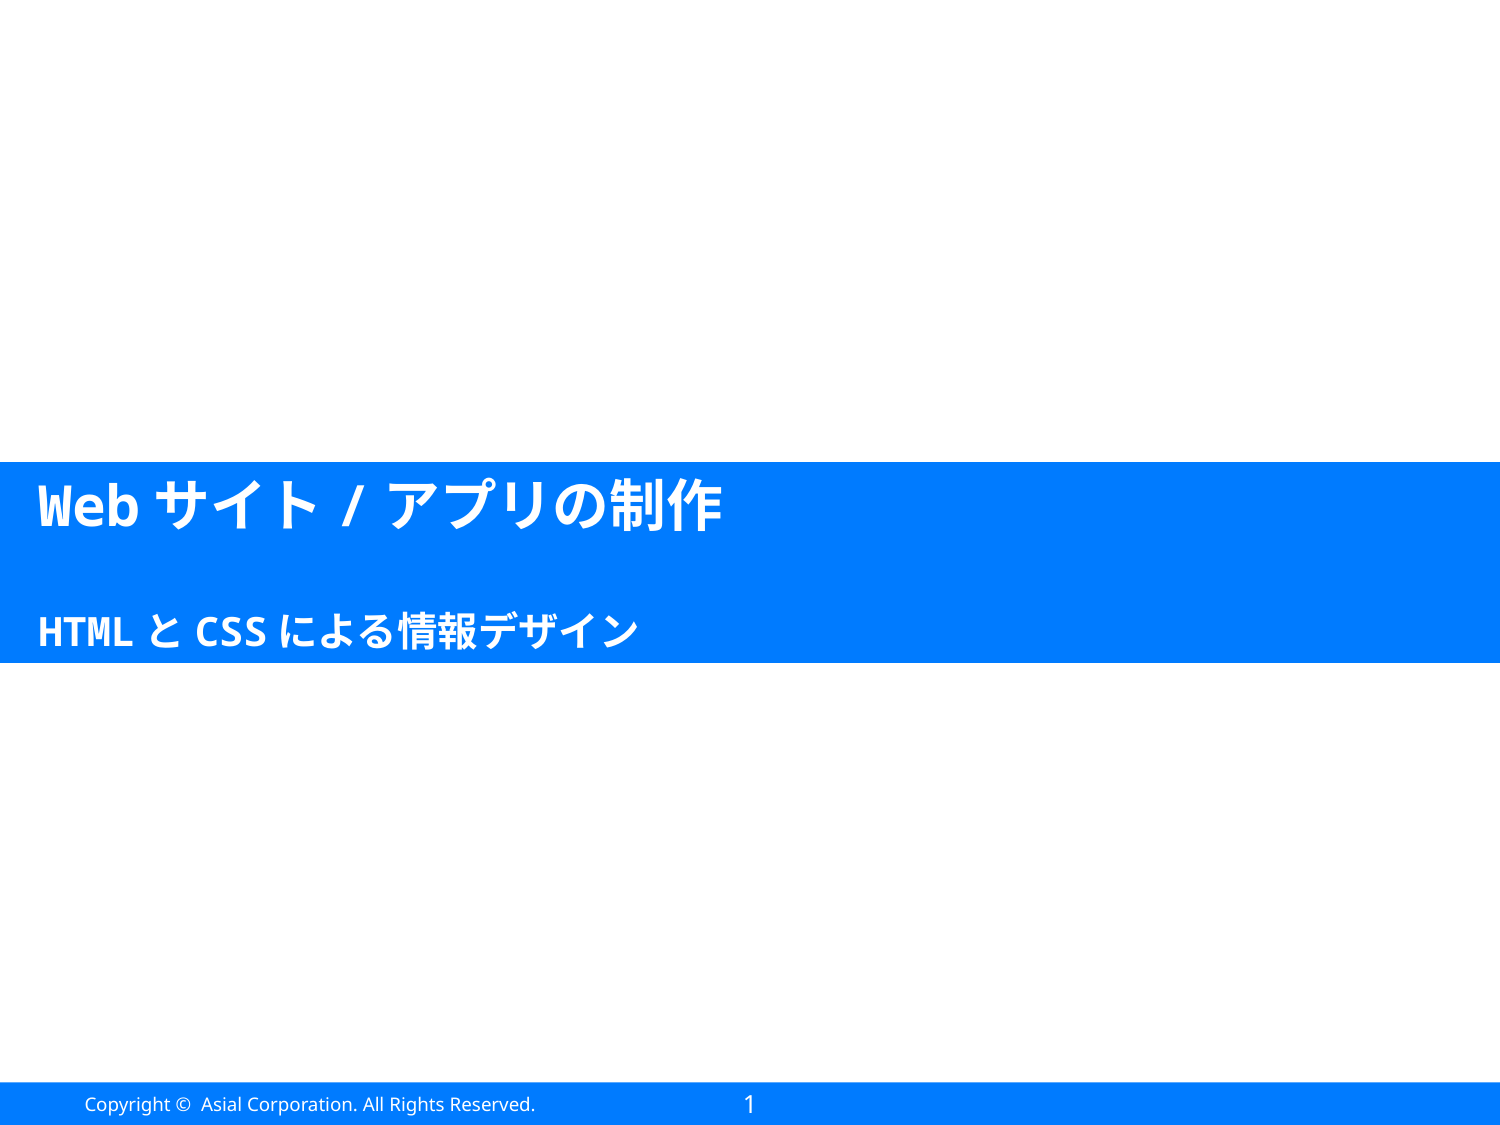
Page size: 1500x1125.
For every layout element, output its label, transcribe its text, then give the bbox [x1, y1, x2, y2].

slide_number 1 [581, 1075, 919, 1125]
title Webサイト/アプリの制作 HTMLとCSSによる情報デザイン [23, 462, 1500, 663]
